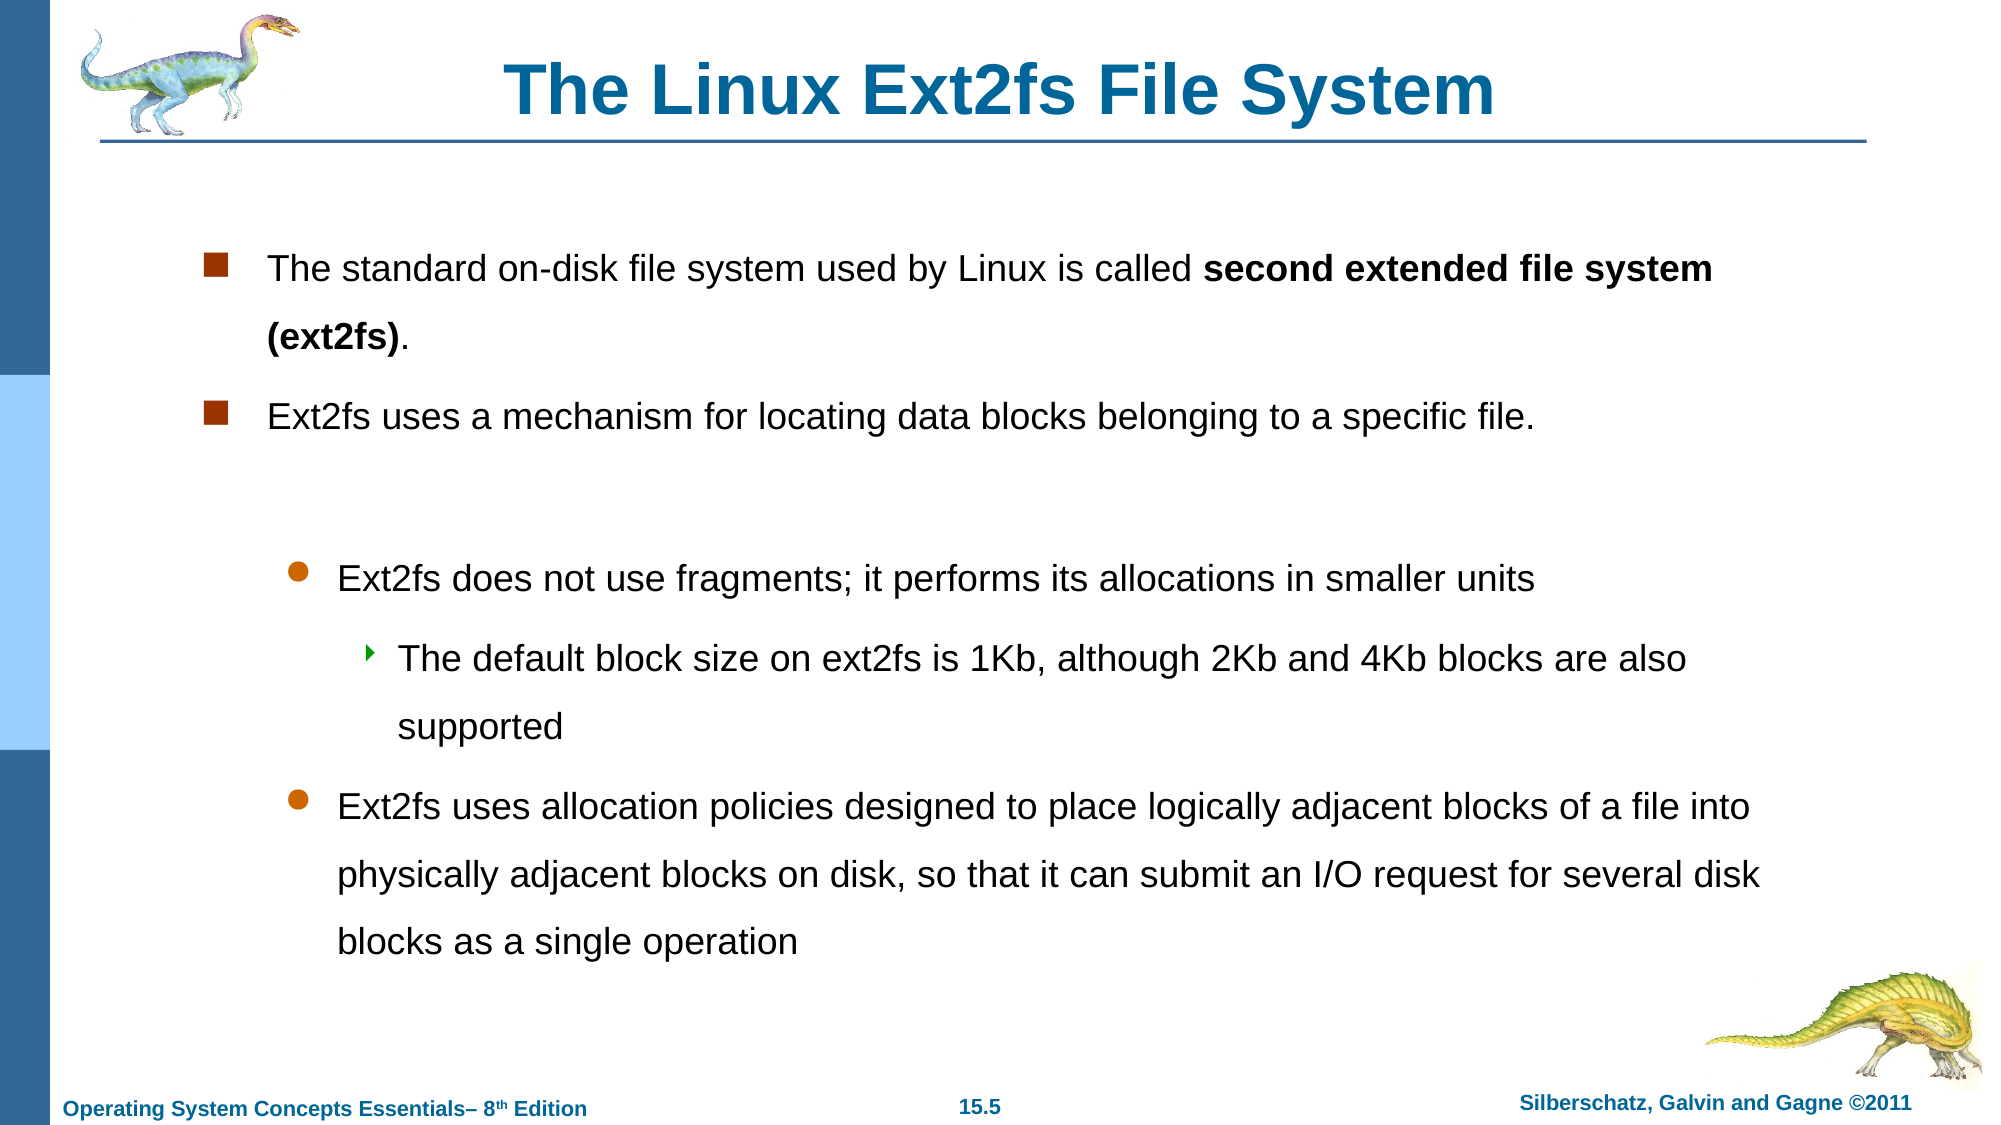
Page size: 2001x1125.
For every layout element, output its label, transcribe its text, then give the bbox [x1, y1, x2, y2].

picture [1700, 959, 1982, 1090]
picture [62, 0, 324, 149]
list The standard on-disk file system used by Linux is called second extended file system (ext2fs). Ext2fs uses a mechanism for locating data blocks belonging to a specific file. Ext2fs does not use fragments; it performs its allocations in smaller units The default block size on ext2fs is 1Kb, although 2Kb and 4Kb blocks are also supported Ext2fs uses allocation policies designed to place logically adjacent blocks of a file into physically adjacent blocks on disk, so that it can submit an I/O request for several disk blocks as a single operation [185, 210, 1848, 1046]
title The Linux Ext2fs File System [99, 45, 1900, 141]
